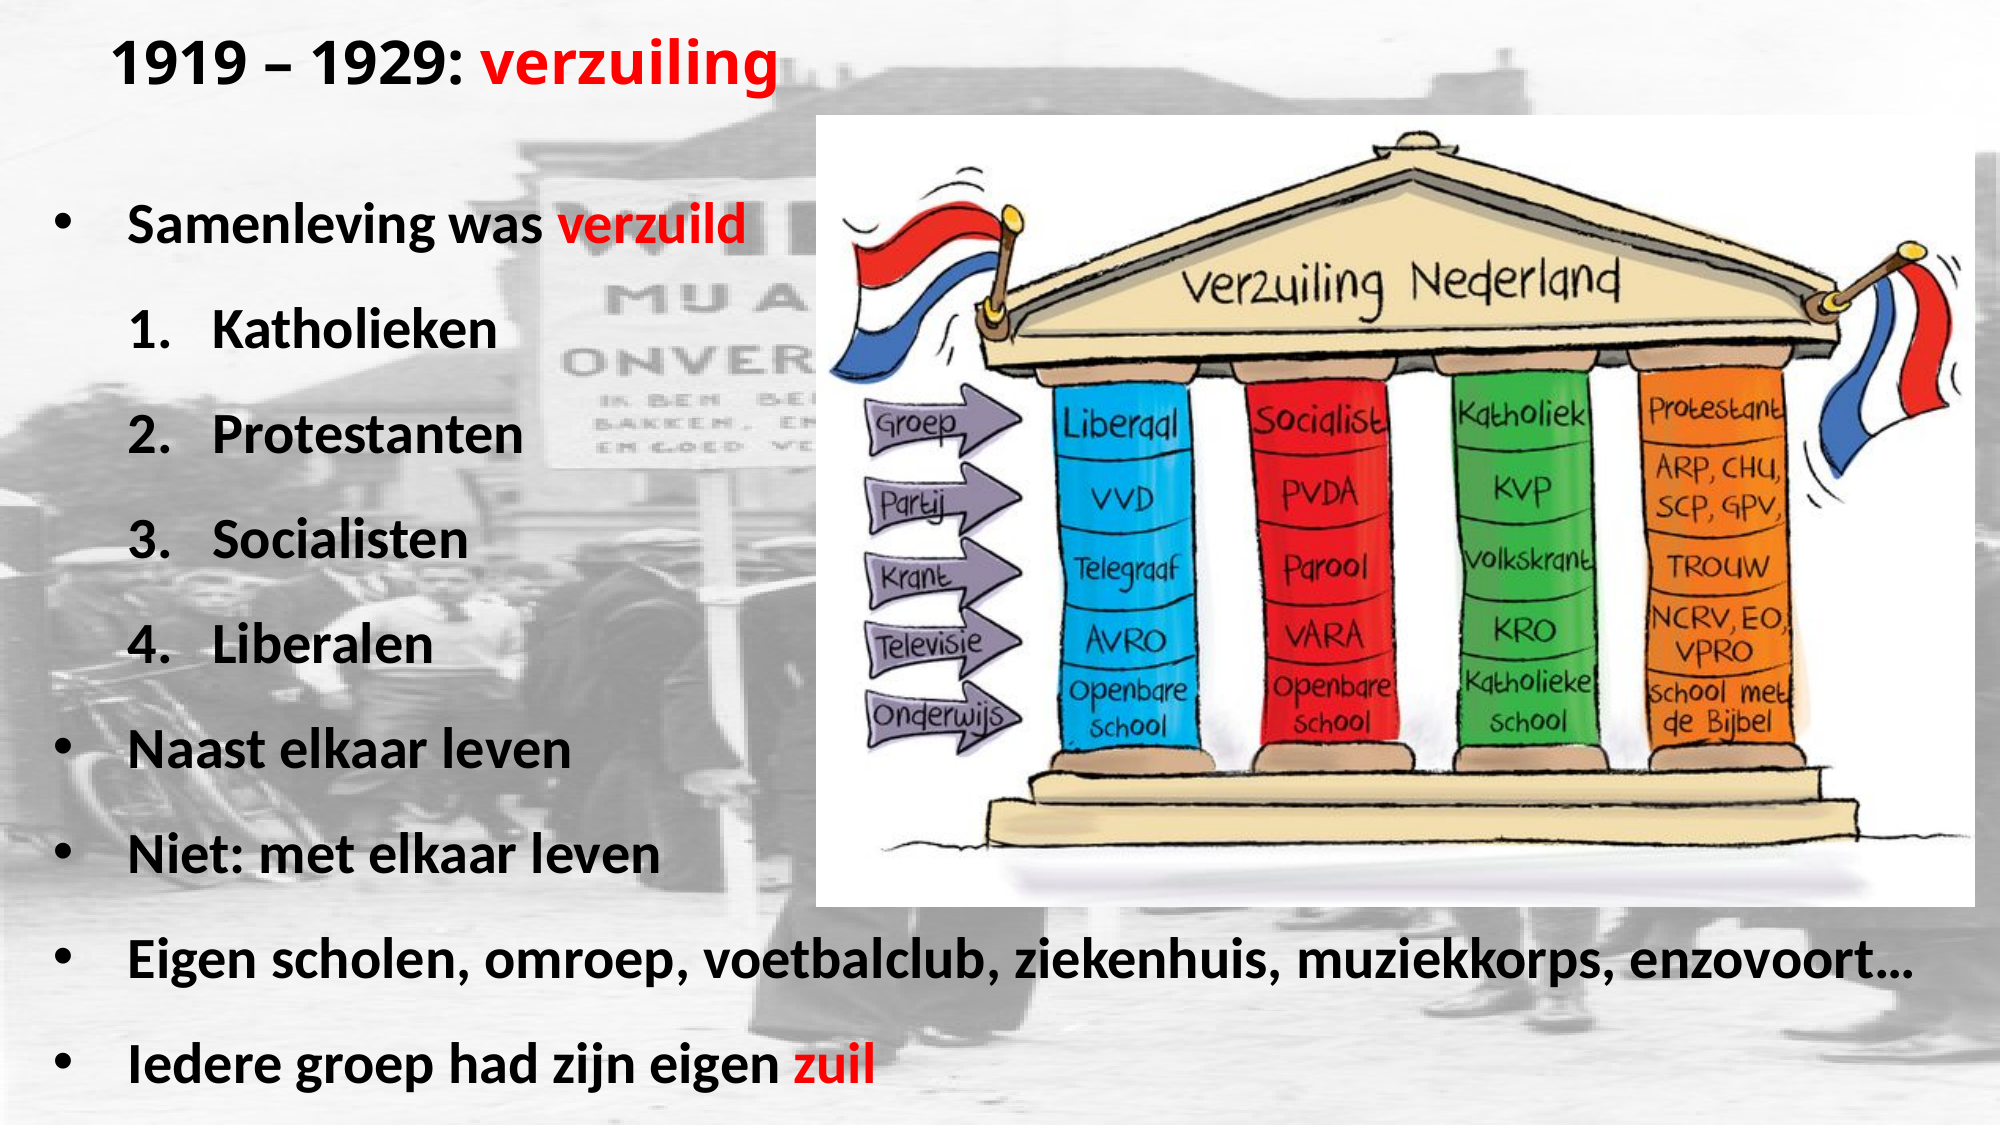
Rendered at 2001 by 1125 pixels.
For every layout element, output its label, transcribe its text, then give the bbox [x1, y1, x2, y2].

picture [816, 115, 1975, 907]
title 1919 – 1929: verzuiling [94, 25, 1698, 106]
text_box Samenleving was verzuild Katholieken Protestanten Socialisten Liberalen Naast elkaar leven Niet: met elkaar leven Eigen scholen, omroep, voetbalclub, ziekenhuis, muziekkorps, enzovoort… Iedere groep had zijn eigen zuil [38, 143, 1946, 1103]
